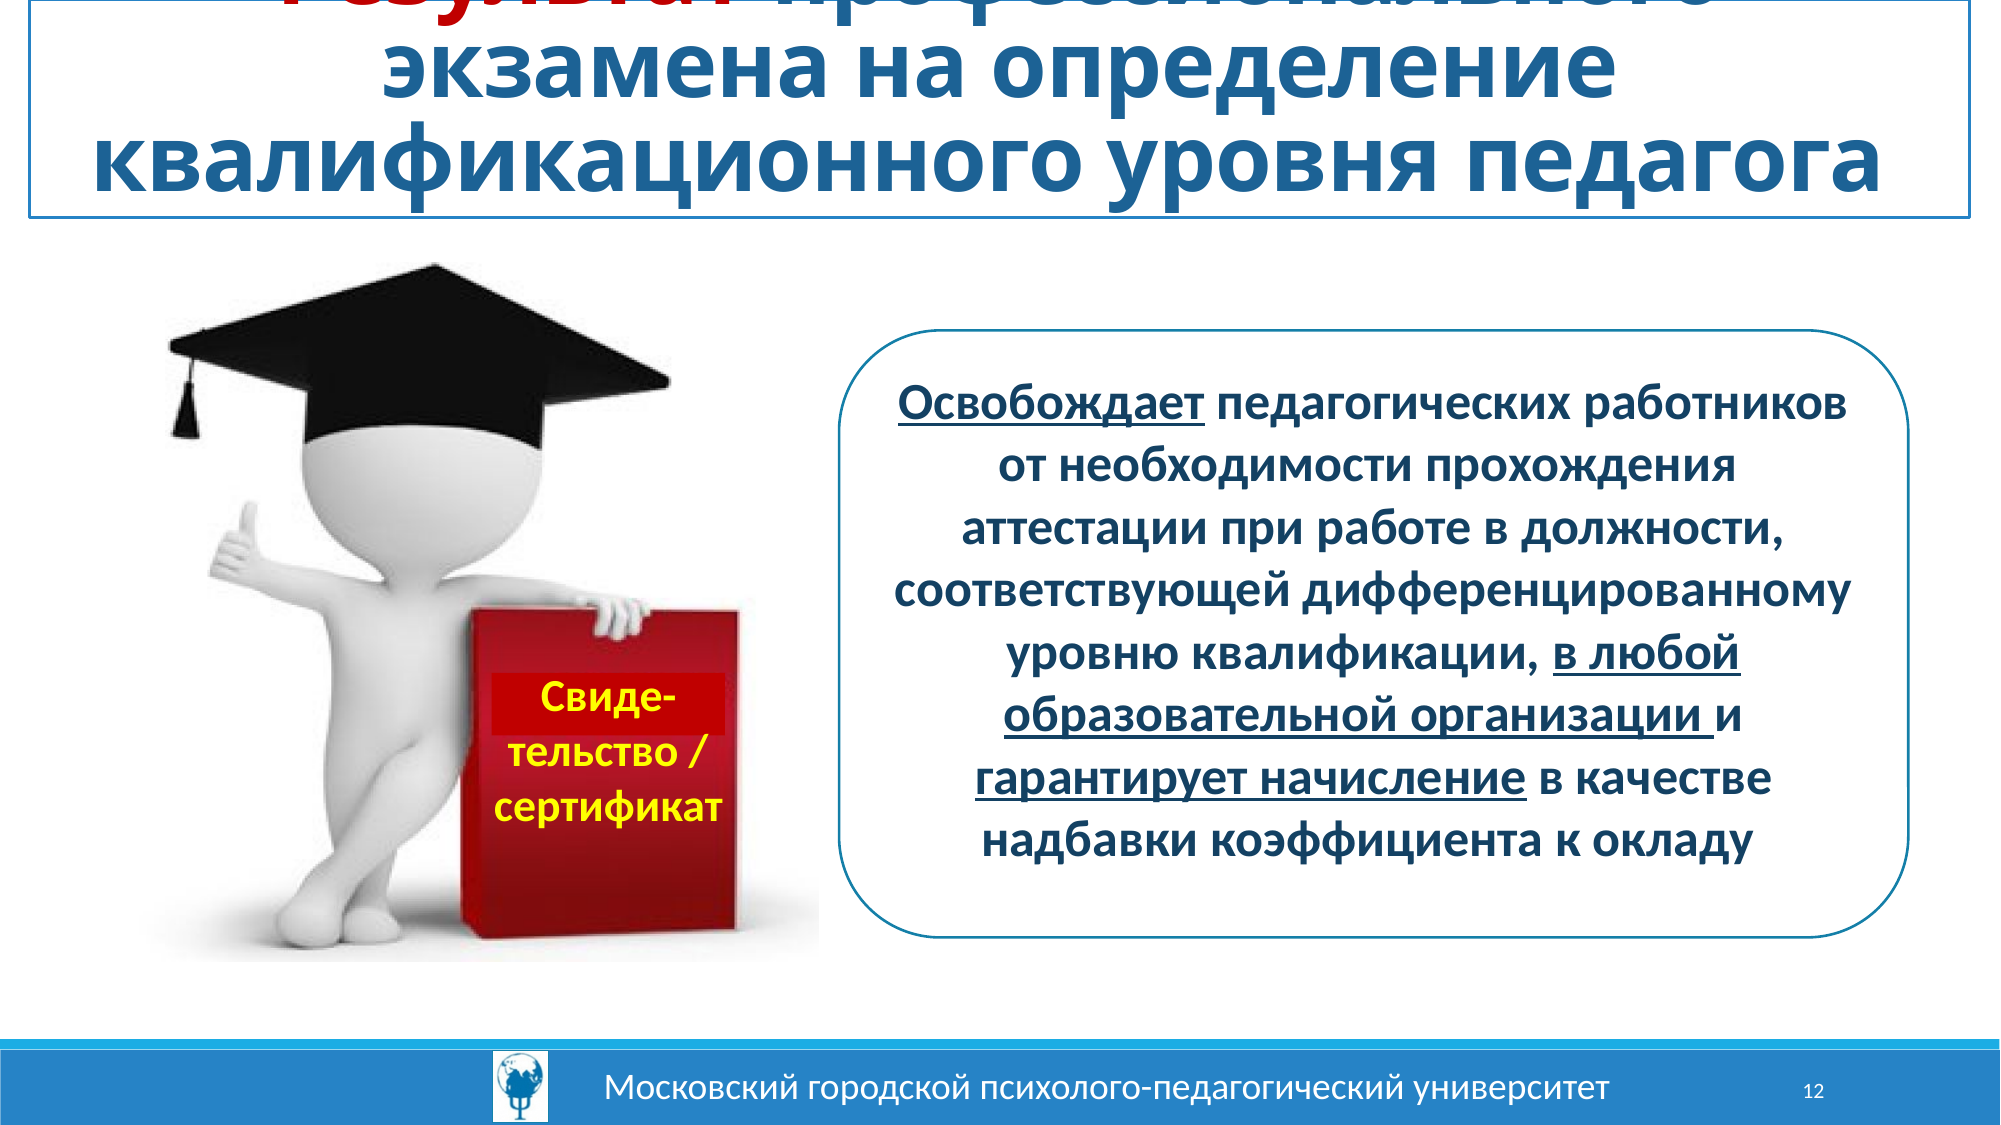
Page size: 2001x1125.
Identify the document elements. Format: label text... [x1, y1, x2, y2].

text_box Освобождает педагогических работников от необходимости прохождения аттестации при работе в должности, соответствующей дифференцированному уровню квалификации, в любой образовательной организации и гарантирует начисление в качестве надбавки коэффициента к окладу [837, 329, 1910, 939]
picture [80, 261, 820, 962]
title Результат профессионального экзамена на определение квалификационного уровня педагога [28, 0, 1971, 219]
picture [491, 1049, 549, 1124]
slide_number 12 [1750, 1059, 1840, 1120]
text_box Московский городской психолого-педагогический университет [464, 1042, 1750, 1125]
